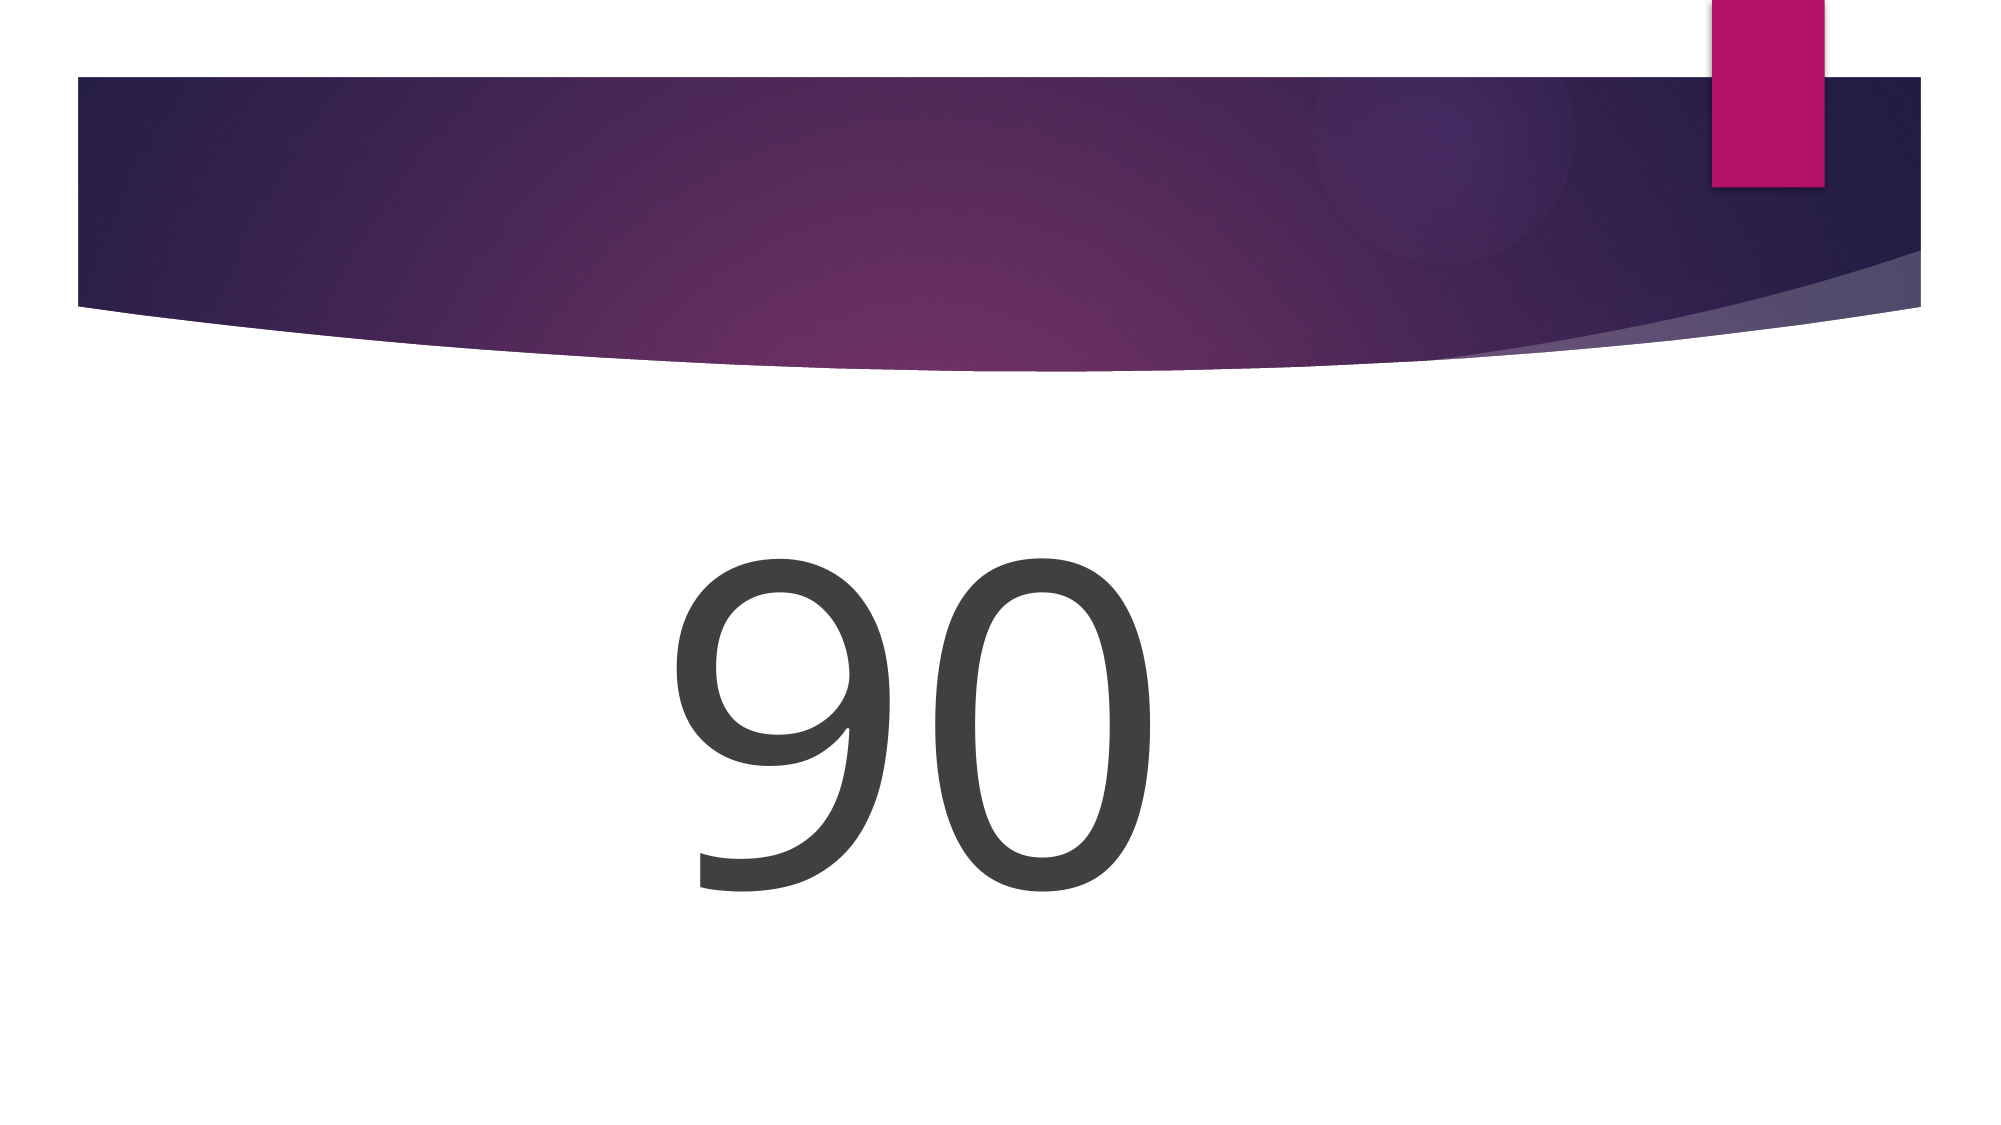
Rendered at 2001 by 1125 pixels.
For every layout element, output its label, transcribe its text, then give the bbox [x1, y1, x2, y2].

list 90 [189, 427, 1638, 988]
